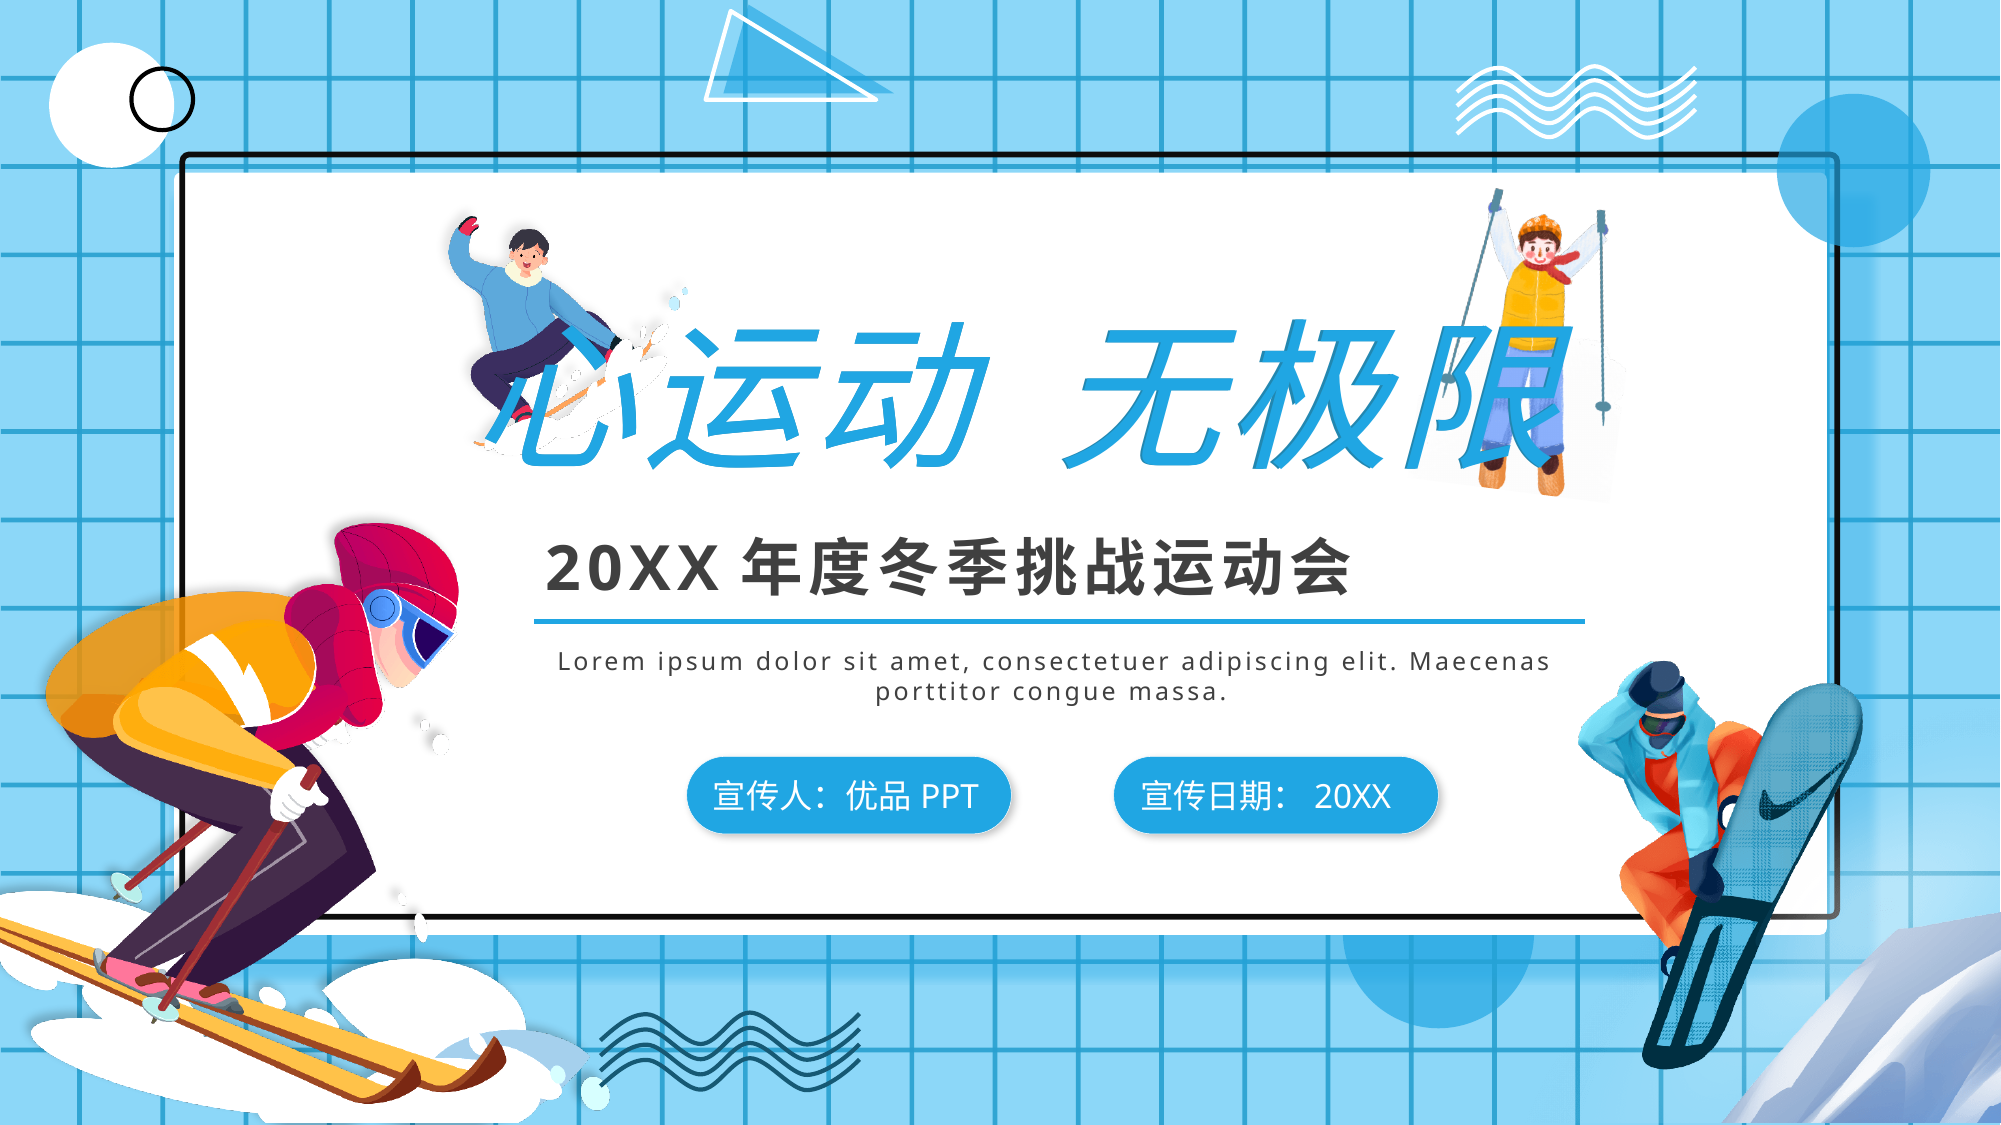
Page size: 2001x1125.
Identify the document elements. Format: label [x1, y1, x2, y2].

text_box [173, 154, 1838, 619]
picture [1427, 163, 1632, 493]
text_box [1044, 287, 1616, 694]
text_box [643, 631, 1372, 935]
text_box [642, 946, 1373, 1125]
text_box [600, 1012, 860, 1091]
picture [0, 492, 639, 1123]
text_box [48, 42, 194, 168]
text_box [462, 288, 1030, 695]
picture [1377, 608, 2001, 1124]
picture [434, 199, 708, 472]
text_box [1456, 65, 1696, 138]
text_box [0, 0, 2000, 606]
text_box [705, 4, 895, 101]
